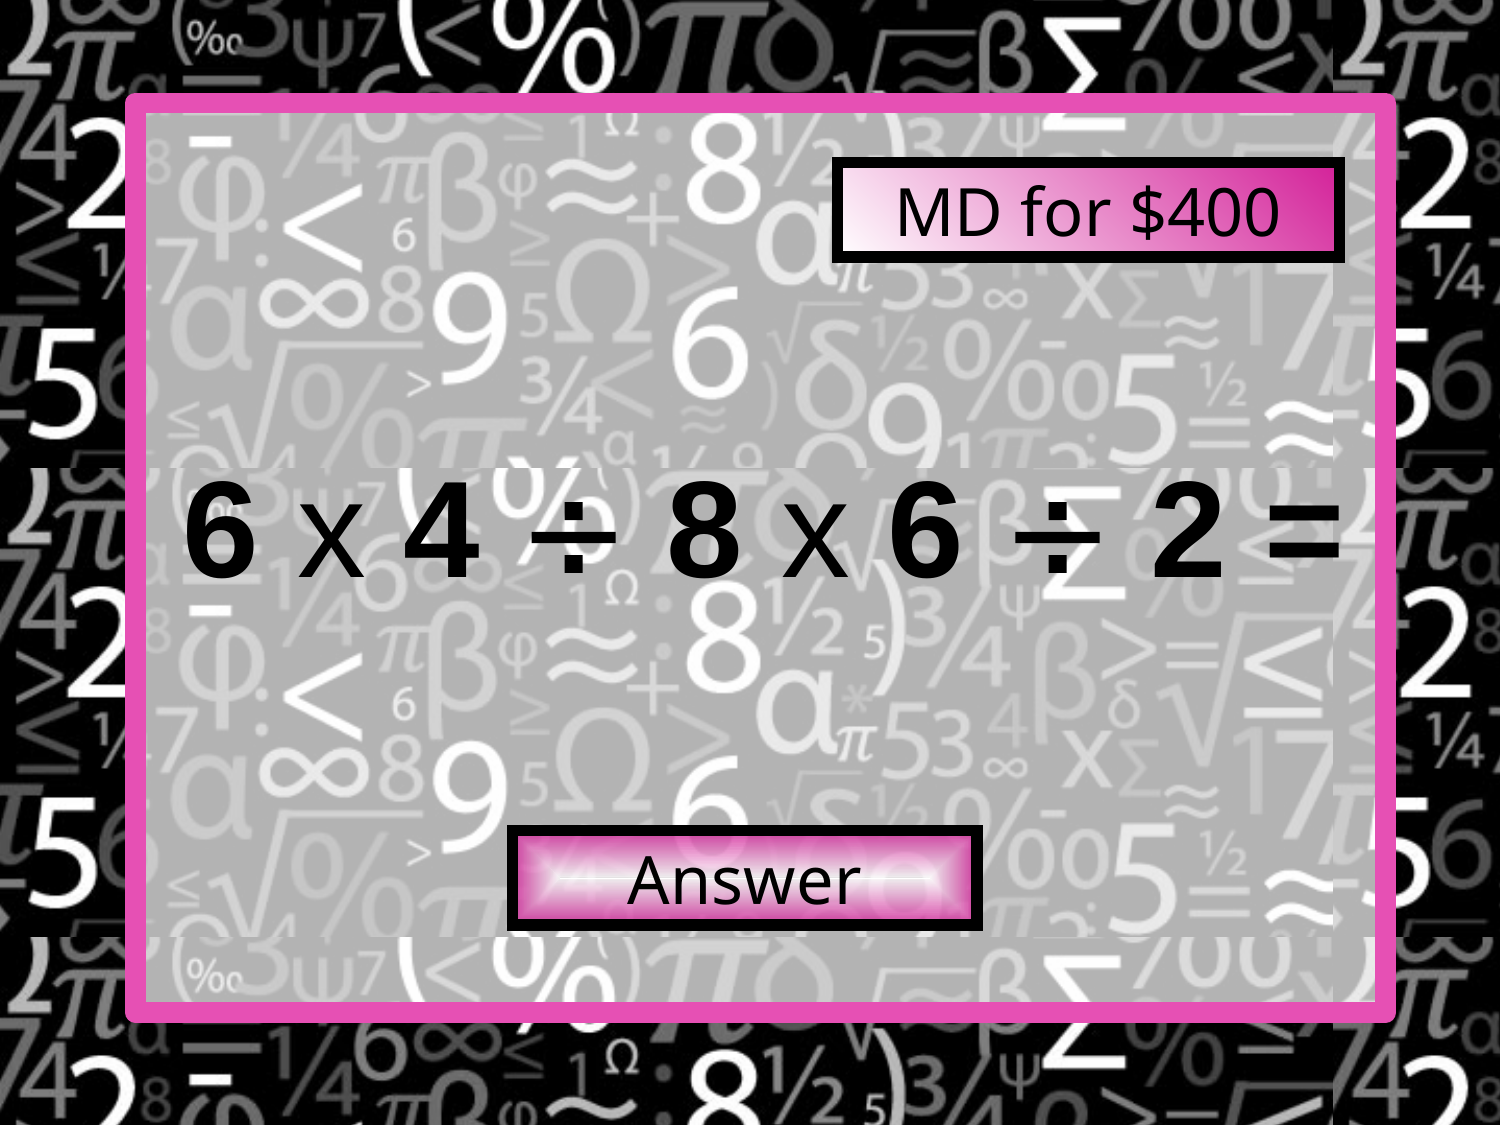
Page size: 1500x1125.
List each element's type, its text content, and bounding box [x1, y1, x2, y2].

text_box [134, 101, 1388, 1015]
text_box MD for $400 [837, 162, 1340, 258]
text_box 6 x 4  8 x 6  2 = [167, 432, 1418, 613]
text_box Answer [512, 830, 977, 926]
picture [0, 0, 1500, 1125]
